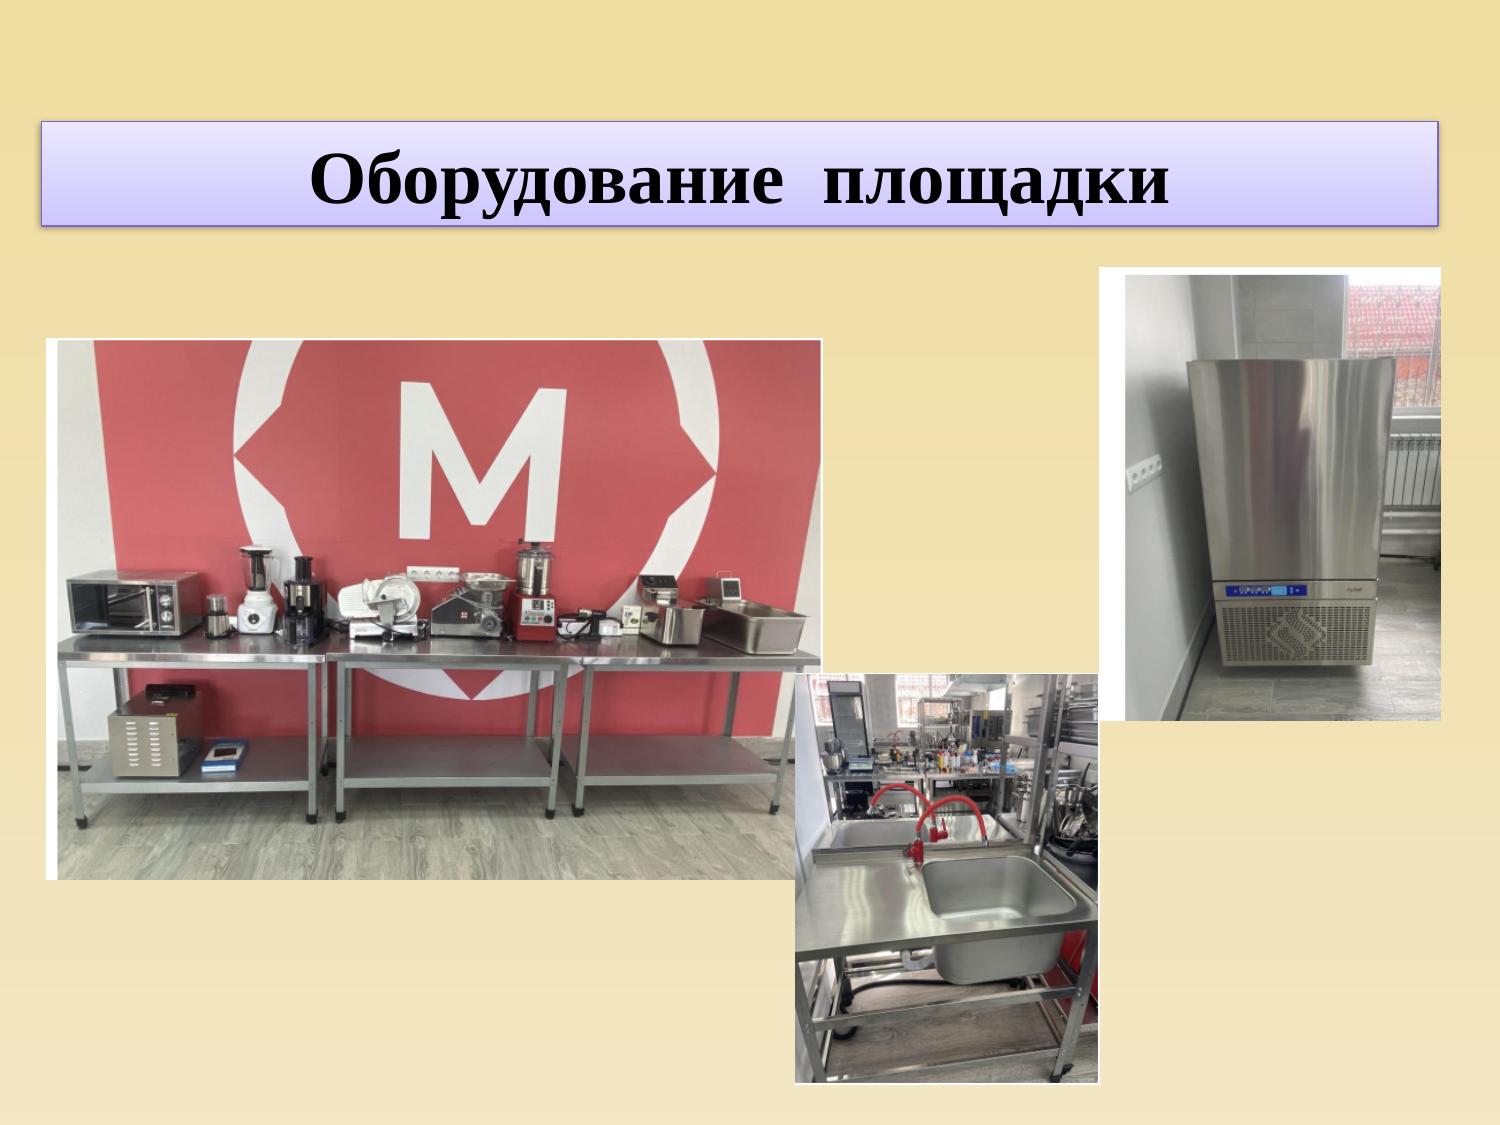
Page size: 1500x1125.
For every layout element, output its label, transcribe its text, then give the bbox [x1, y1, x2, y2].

picture [46, 266, 1441, 1086]
text_box Оборудование площадки [41, 121, 1439, 227]
